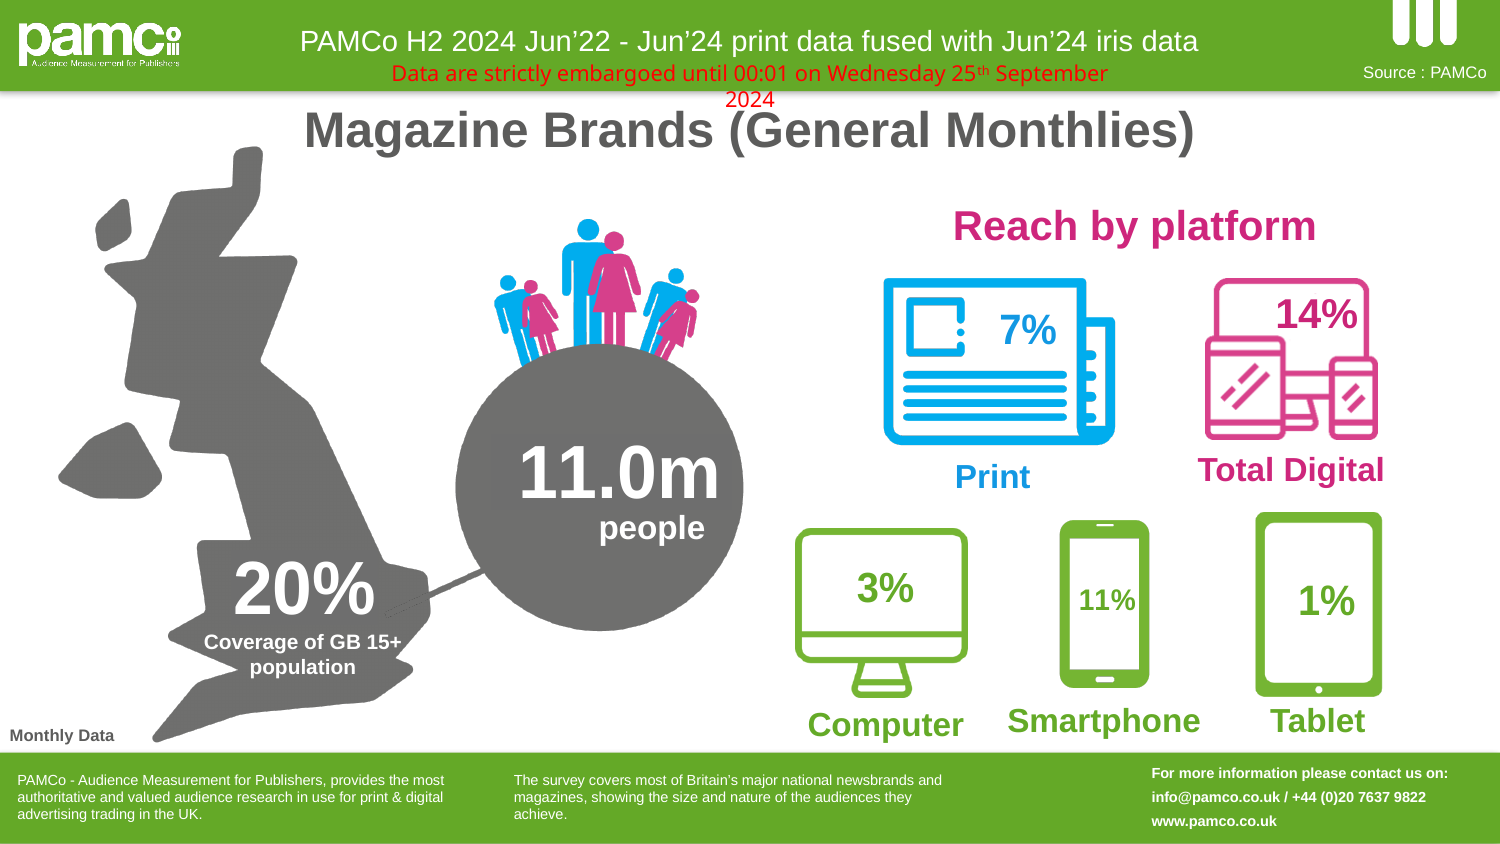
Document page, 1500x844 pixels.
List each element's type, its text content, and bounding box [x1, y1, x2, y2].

picture [795, 528, 968, 698]
picture [961, 469, 970, 476]
picture [1387, 0, 1458, 81]
picture [1240, 491, 1397, 713]
picture [1038, 483, 1174, 708]
text_box Magazine Brands (General Monthlies) [0, 91, 1500, 163]
picture [17, 20, 182, 68]
picture [857, 244, 1141, 477]
picture [41, 163, 758, 763]
picture [1205, 278, 1378, 440]
